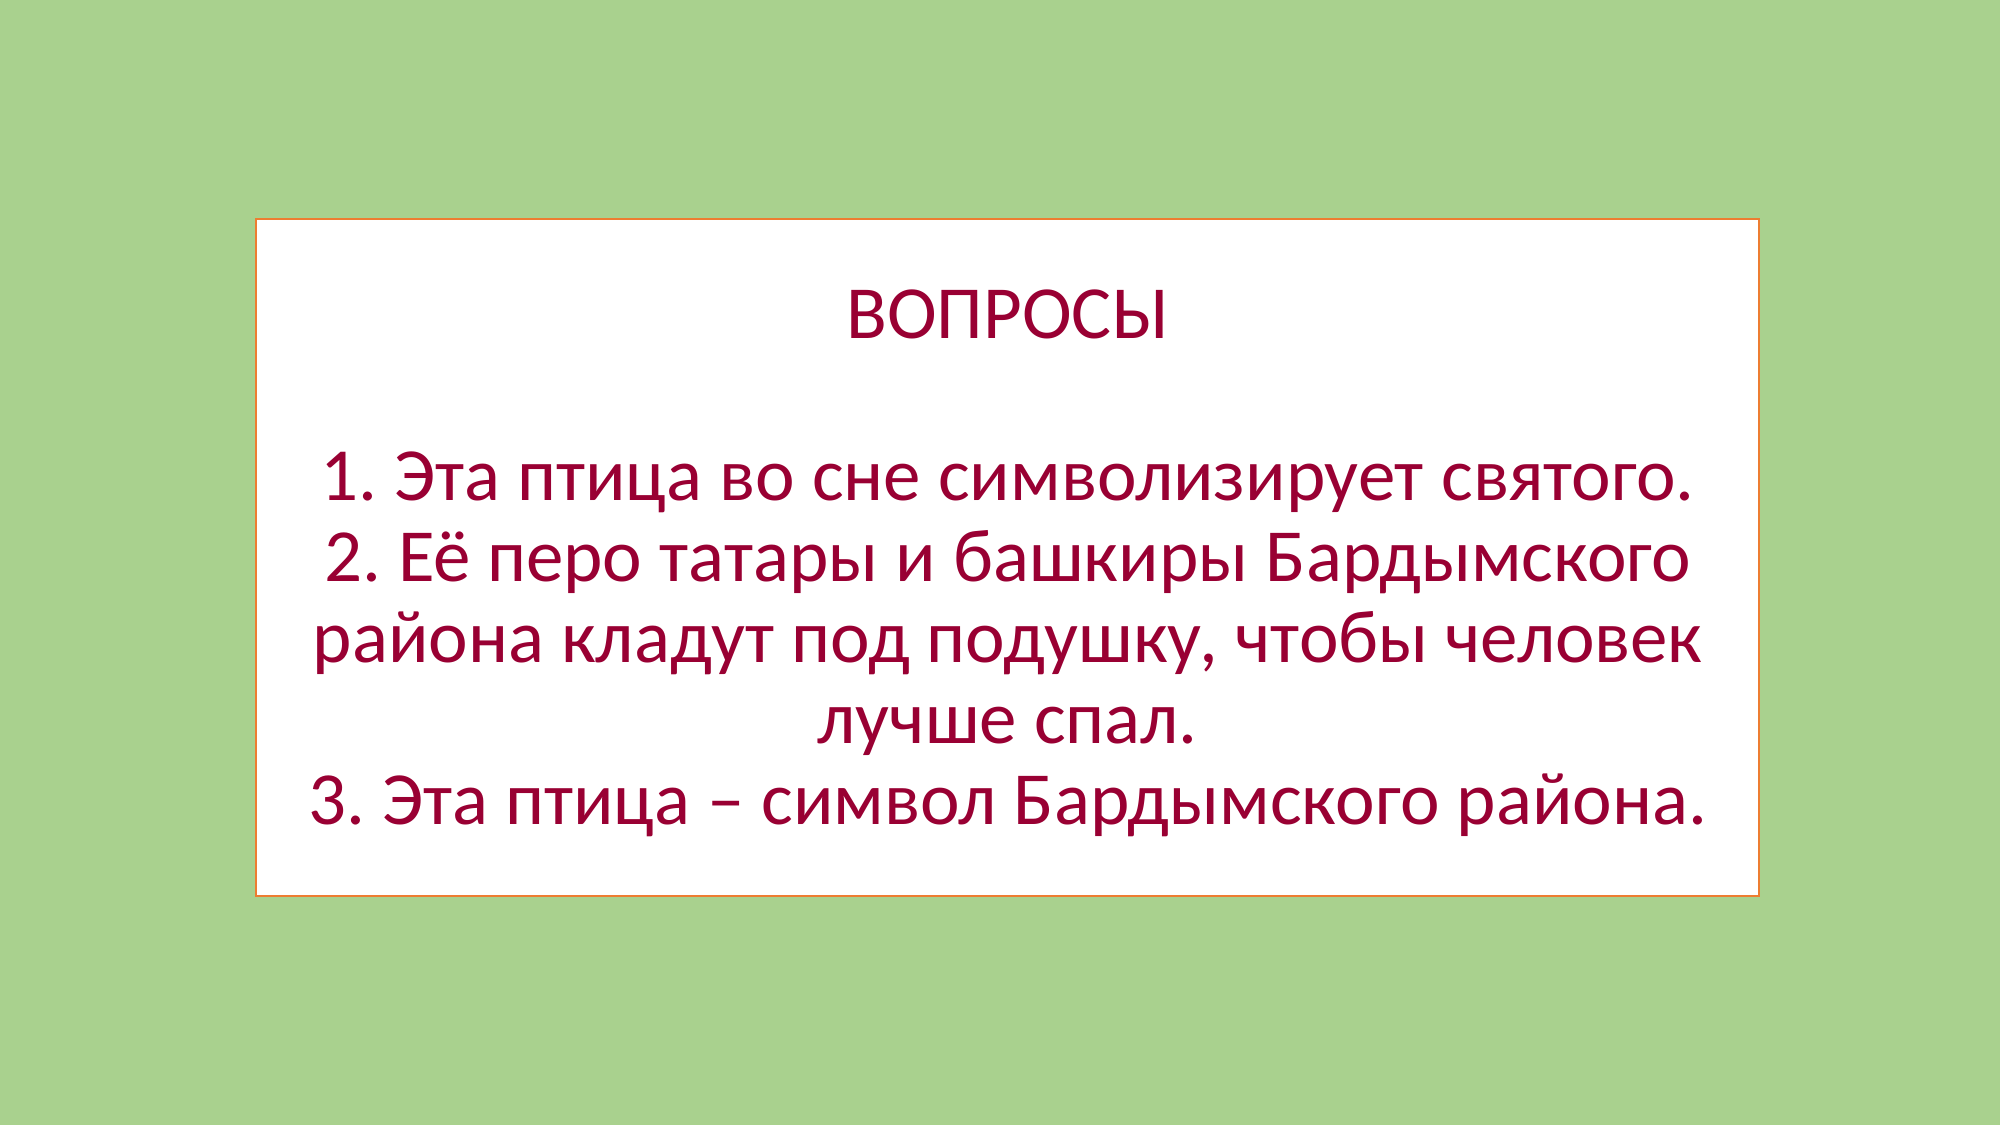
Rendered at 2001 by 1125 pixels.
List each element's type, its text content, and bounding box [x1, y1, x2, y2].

title ВОПРОСЫ 1. Эта птица во сне символизирует святого. 2. Её перо татары и башкиры Бардымского района кладут под подушку, чтобы человек лучше спал. 3. Эта птица – символ Бардымского района. [255, 218, 1760, 897]
